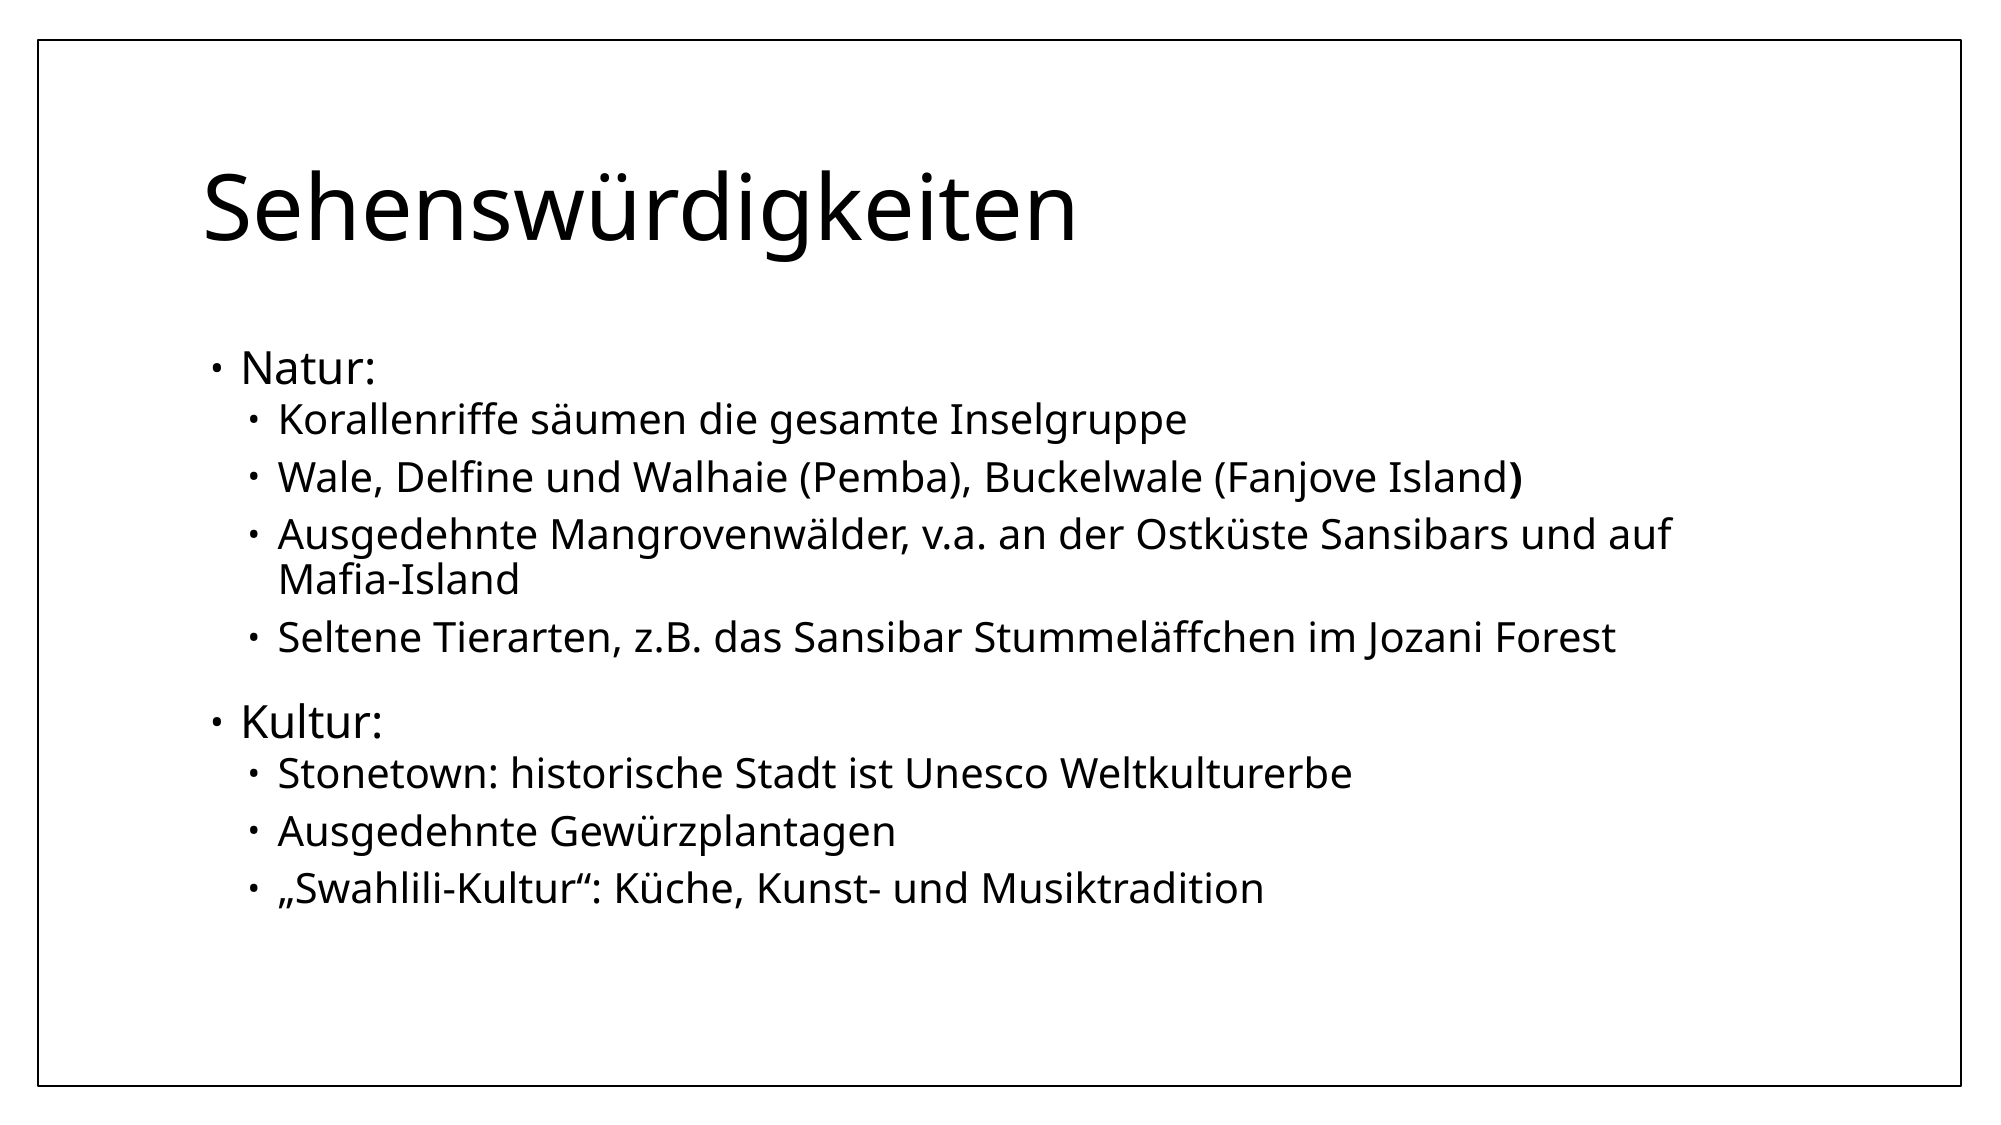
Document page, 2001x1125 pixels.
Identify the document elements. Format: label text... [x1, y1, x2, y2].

list Natur: Korallenriffe säumen die gesamte Inselgruppe Wale, Delfine und Walhaie (Pemba), Buckelwale (Fanjove Island) Ausgedehnte Mangrovenwälder, v.a. an der Ostküste Sansibars und auf Mafia-Island Seltene Tierarten, z.B. das Sansibar Stummeläffchen im Jozani Forest Kultur: Stonetown: historische Stadt ist Unesco Weltkulturerbe Ausgedehnte Gewürzplantagen „Swahlili-Kultur“: Küche, Kunst- und Musiktradition [187, 337, 1808, 1000]
title Sehenswürdigkeiten [187, 99, 1808, 323]
